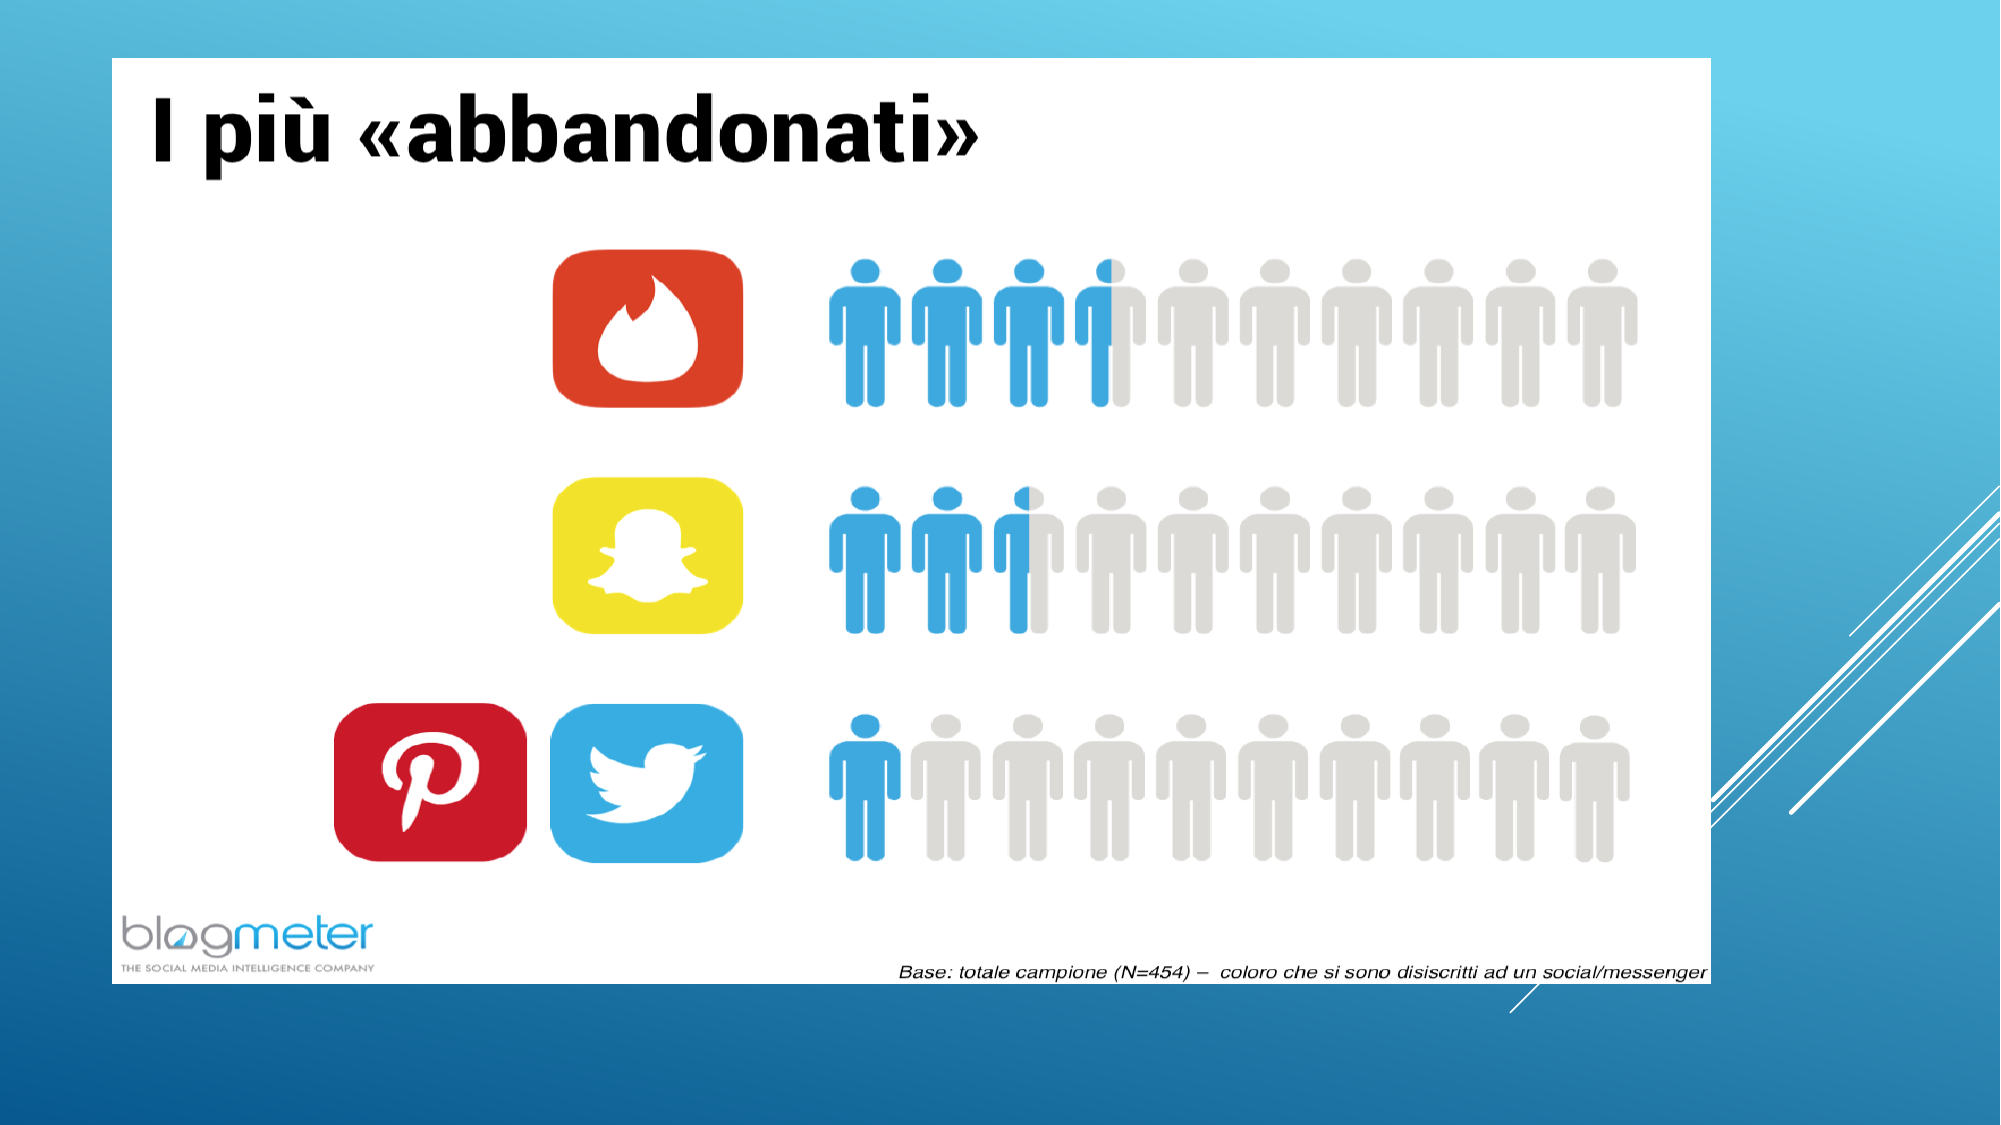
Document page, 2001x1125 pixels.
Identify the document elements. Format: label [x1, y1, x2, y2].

list [111, 58, 1712, 984]
